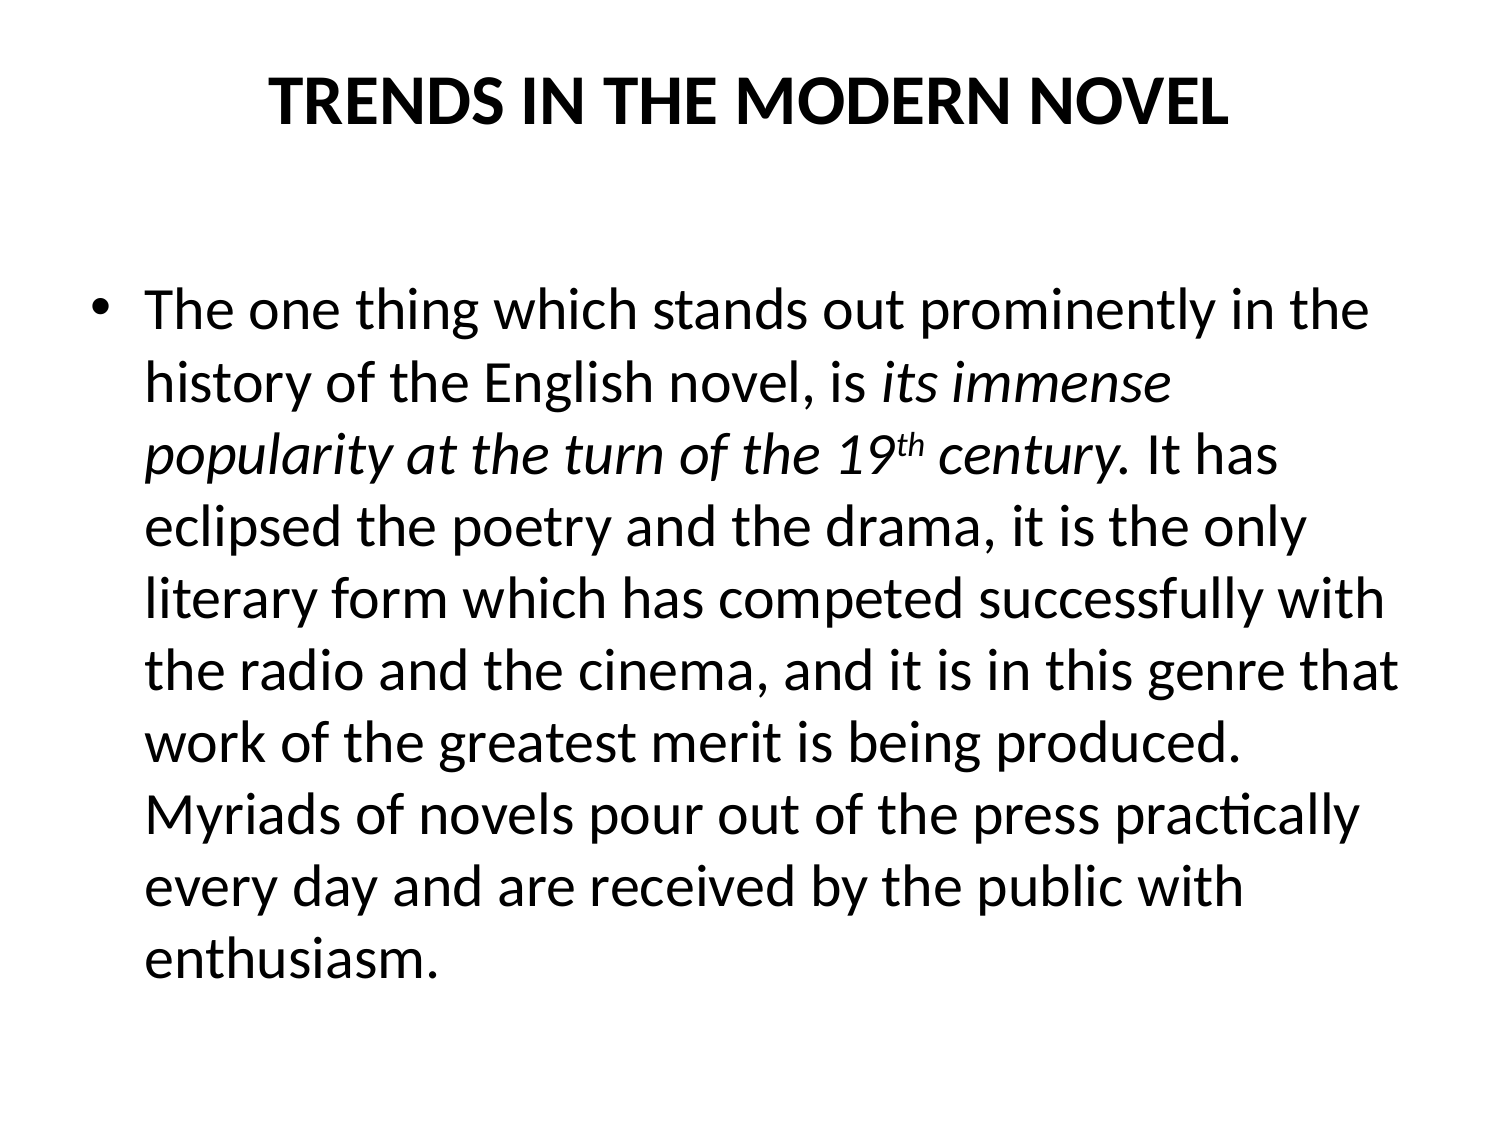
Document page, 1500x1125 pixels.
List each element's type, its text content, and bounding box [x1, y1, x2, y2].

title TRENDS IN THE MODERN NOVEL [75, 45, 1425, 233]
list The one thing which stands out prominently in the history of the English novel, is its immense popularity at the turn of the 19th century. It has eclipsed the poetry and the drama, it is the only literary form which has competed successfully with the radio and the cinema, and it is in this genre that work of the greatest merit is being produced. Myriads of novels pour out of the press practically every day and are received by the public with enthusiasm. [75, 262, 1425, 1005]
